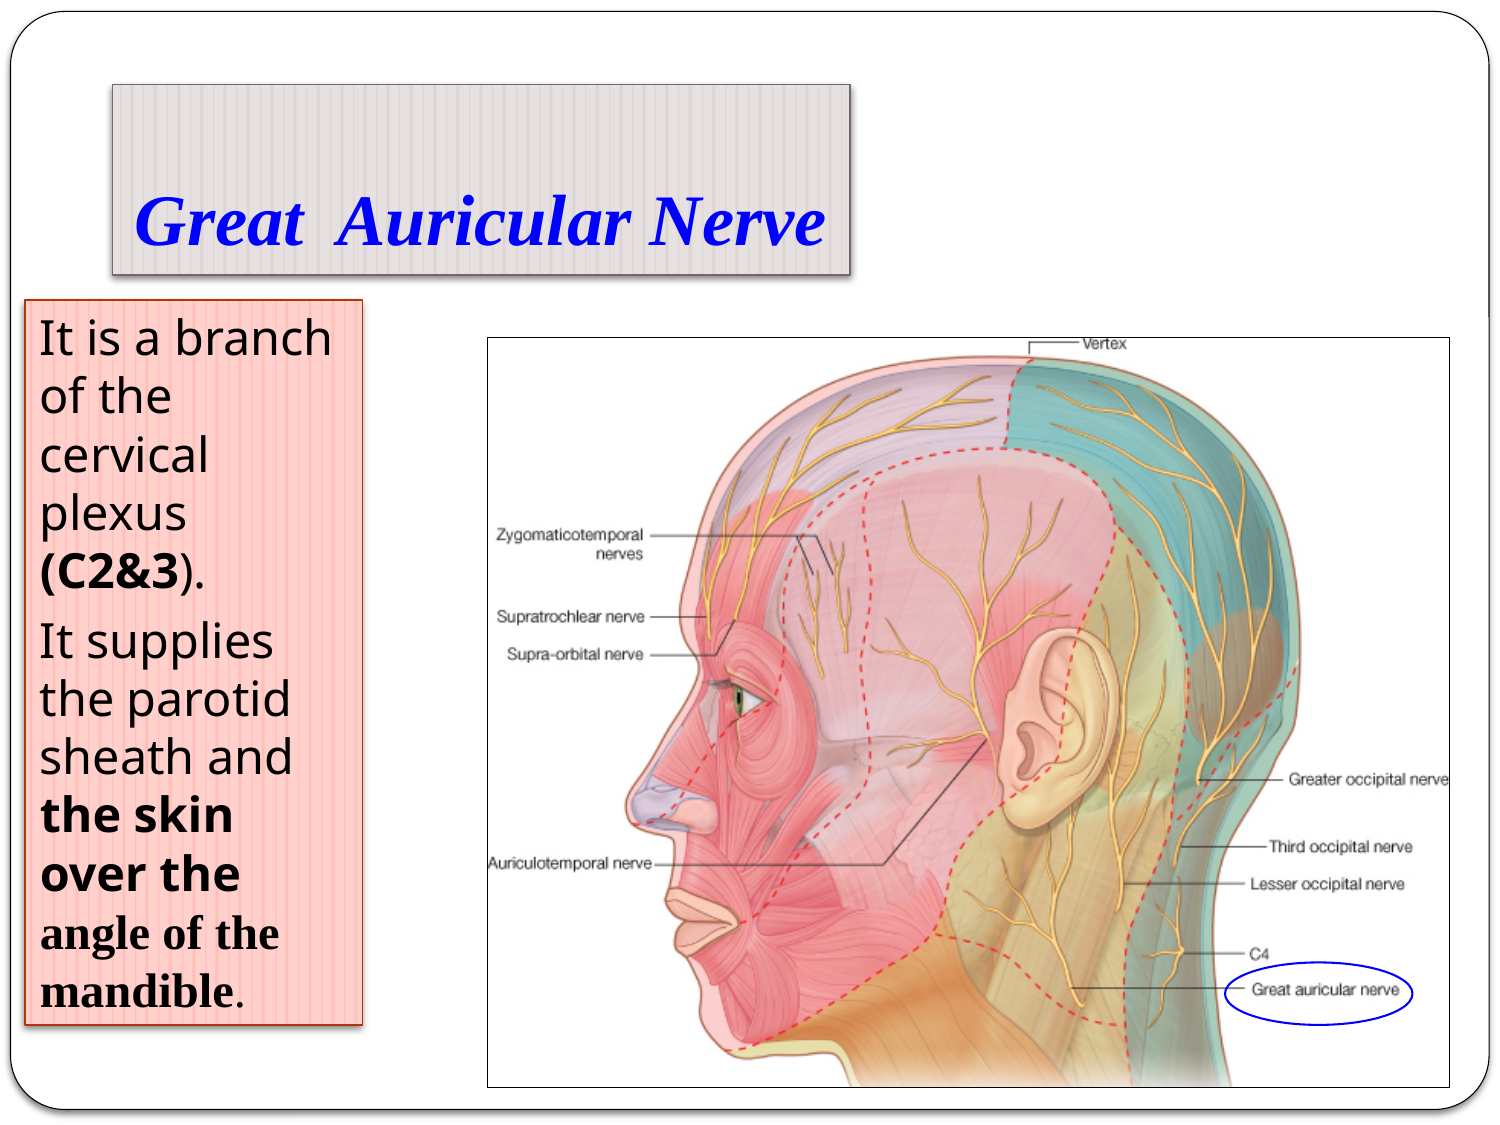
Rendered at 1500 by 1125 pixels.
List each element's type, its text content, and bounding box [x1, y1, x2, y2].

title Great Auricular Nerve [112, 84, 851, 276]
list It is a branch of the cervical plexus (C2&3). It supplies the parotid sheath and the skin over the angle of the mandible. [24, 299, 363, 1026]
picture [487, 337, 1451, 1088]
